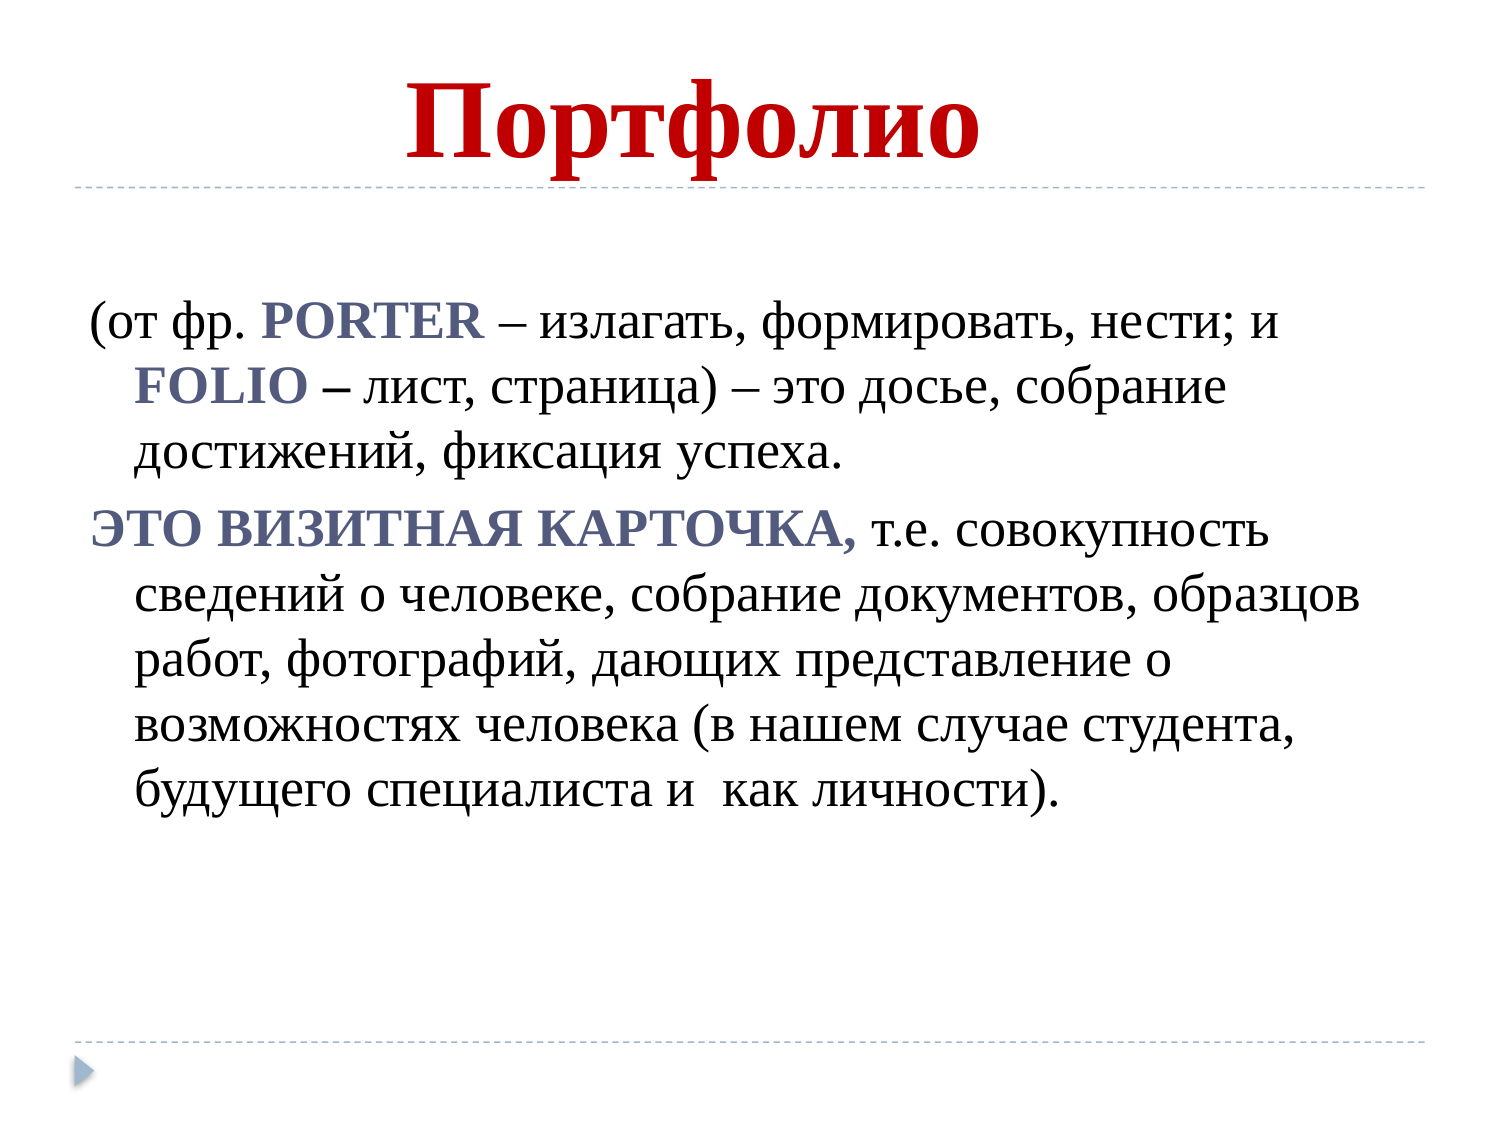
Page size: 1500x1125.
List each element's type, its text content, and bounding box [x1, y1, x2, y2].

list (от фр. PORTER – излагать, формировать, нести; и FOLIO – лист, страница) – это досье, собрание достижений, фиксация успеха. ЭТО ВИЗИТНАЯ КАРТОЧКА, т.е. совокупность сведений о человеке, собрание документов, образцов работ, фотографий, дающих представление о возможностях человека (в нашем случае студента, будущего специалиста и как личности). [75, 200, 1425, 1010]
title Портфолио [75, 24, 1425, 188]
